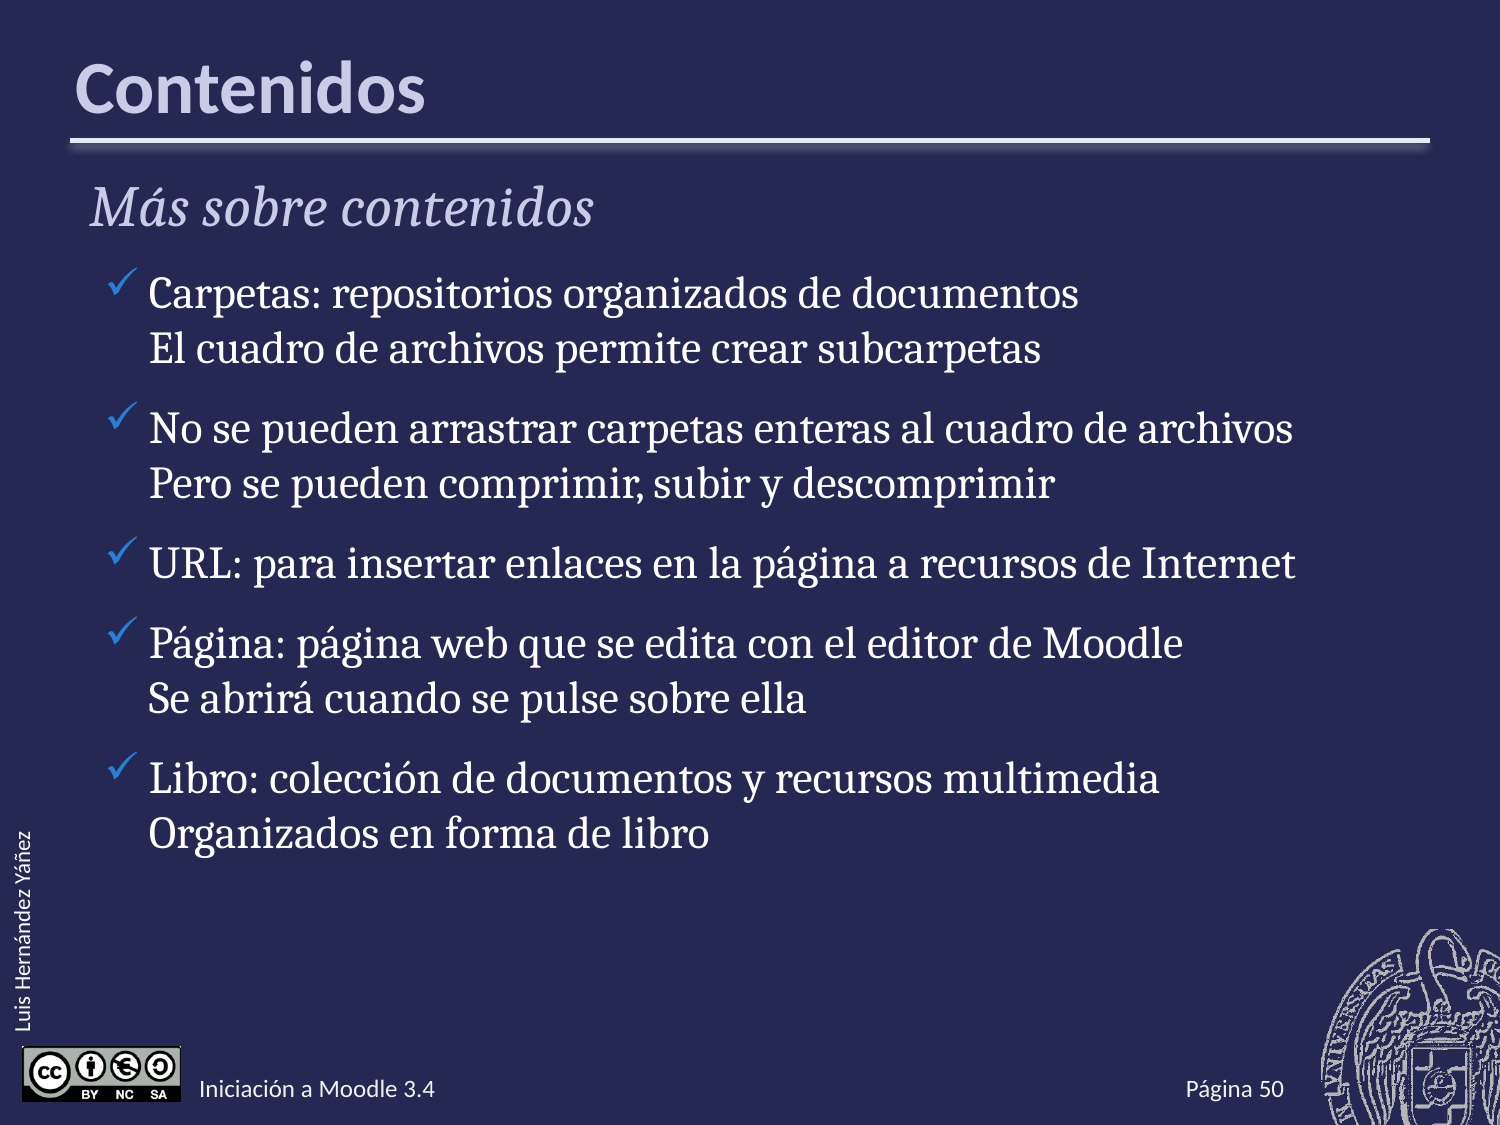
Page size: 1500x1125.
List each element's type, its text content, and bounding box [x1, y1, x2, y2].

slide_number Página 49 [1136, 1042, 1285, 1103]
picture [1321, 929, 1500, 1125]
title Contenidos [75, 46, 1425, 129]
list Más sobre contenidos Carpetas: repositorios organizados de documentos El cuadro de archivos permite crear subcarpetas No se pueden arrastrar carpetas enteras al cuadro de archivos Pero se pueden comprimir, subir y descomprimir URL: para insertar enlaces en la página a recursos de Internet Página: página web que se edita con el editor de Moodle Se abrirá cuando se pulse sobre ella Libro: colección de documentos y recursos multimedia Organizados en forma de libro [75, 160, 1425, 1017]
footer Iniciación a Moodle 3.4 [199, 1042, 1114, 1103]
picture [22, 1046, 181, 1102]
